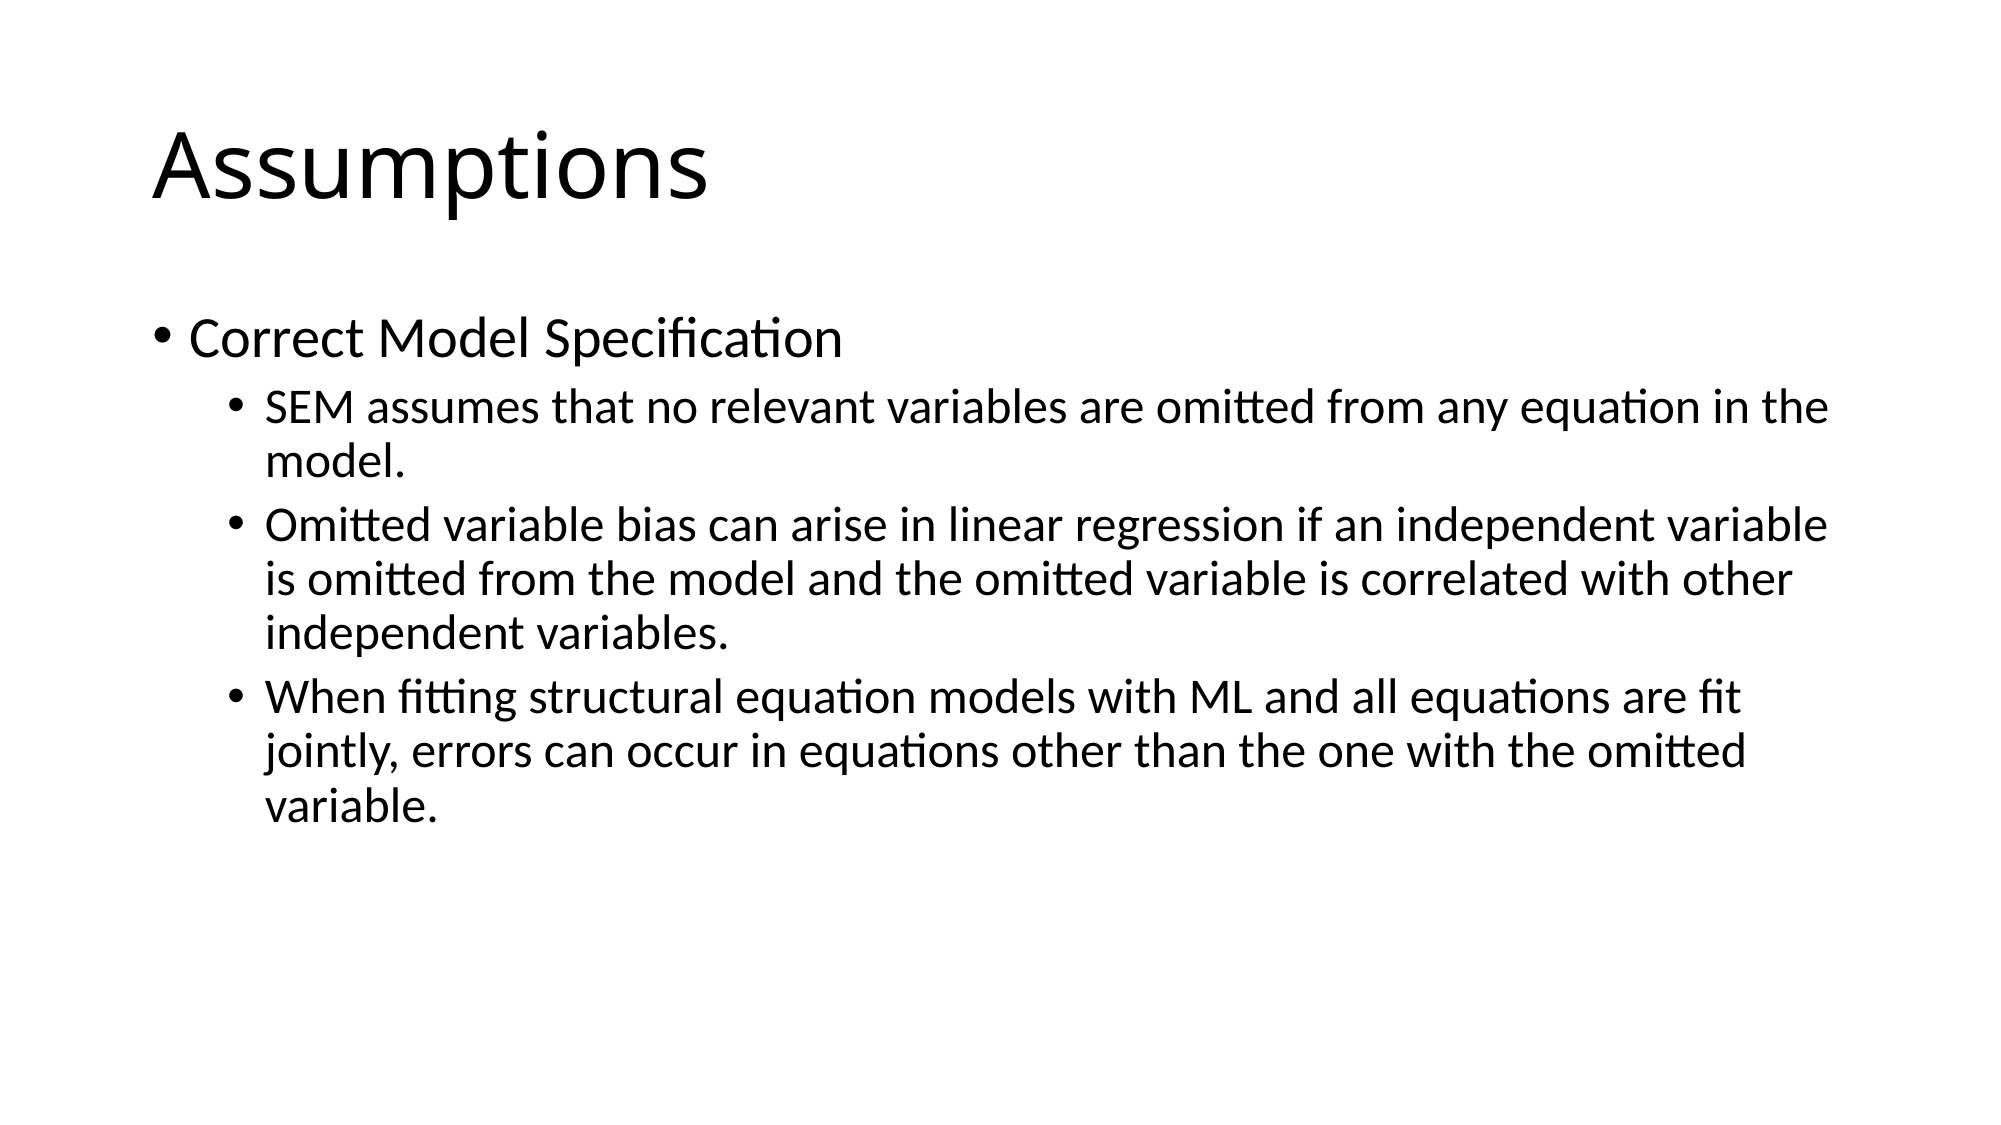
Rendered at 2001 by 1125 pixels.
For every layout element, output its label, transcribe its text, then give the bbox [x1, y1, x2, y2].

list Correct Model Specification SEM assumes that no relevant variables are omitted from any equation in the model. Omitted variable bias can arise in linear regression if an independent variable is omitted from the model and the omitted variable is correlated with other independent variables. When fitting structural equation models with ML and all equations are fit jointly, errors can occur in equations other than the one with the omitted variable. [137, 299, 1863, 1014]
title Assumptions [137, 59, 1863, 278]
